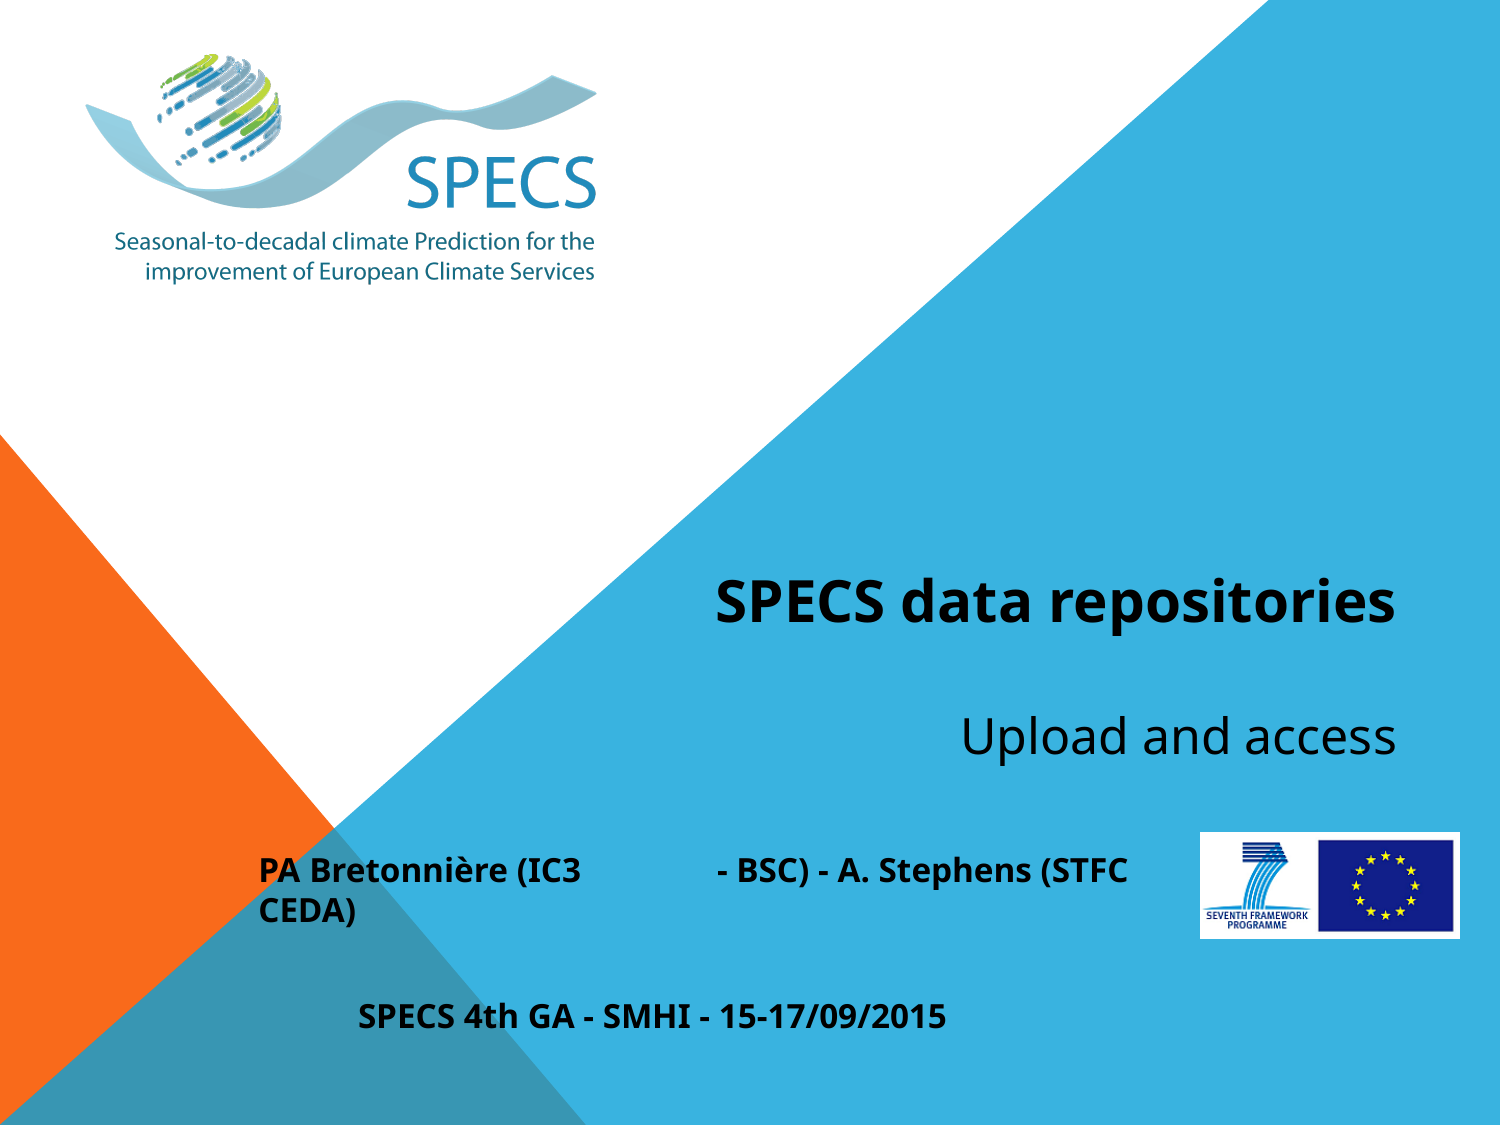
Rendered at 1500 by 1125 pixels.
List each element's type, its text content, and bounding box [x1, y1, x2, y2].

picture [1199, 832, 1460, 939]
text_box SPECS 4th GA - SMHI - 15-17/09/2015 [343, 970, 1157, 1077]
text_box SPECS data repositories Upload and access [598, 553, 1412, 767]
picture [71, 42, 624, 297]
text_box PA Bretonnière (IC3 - BSC) - A. Stephens (STFC CEDA) [243, 864, 1157, 971]
